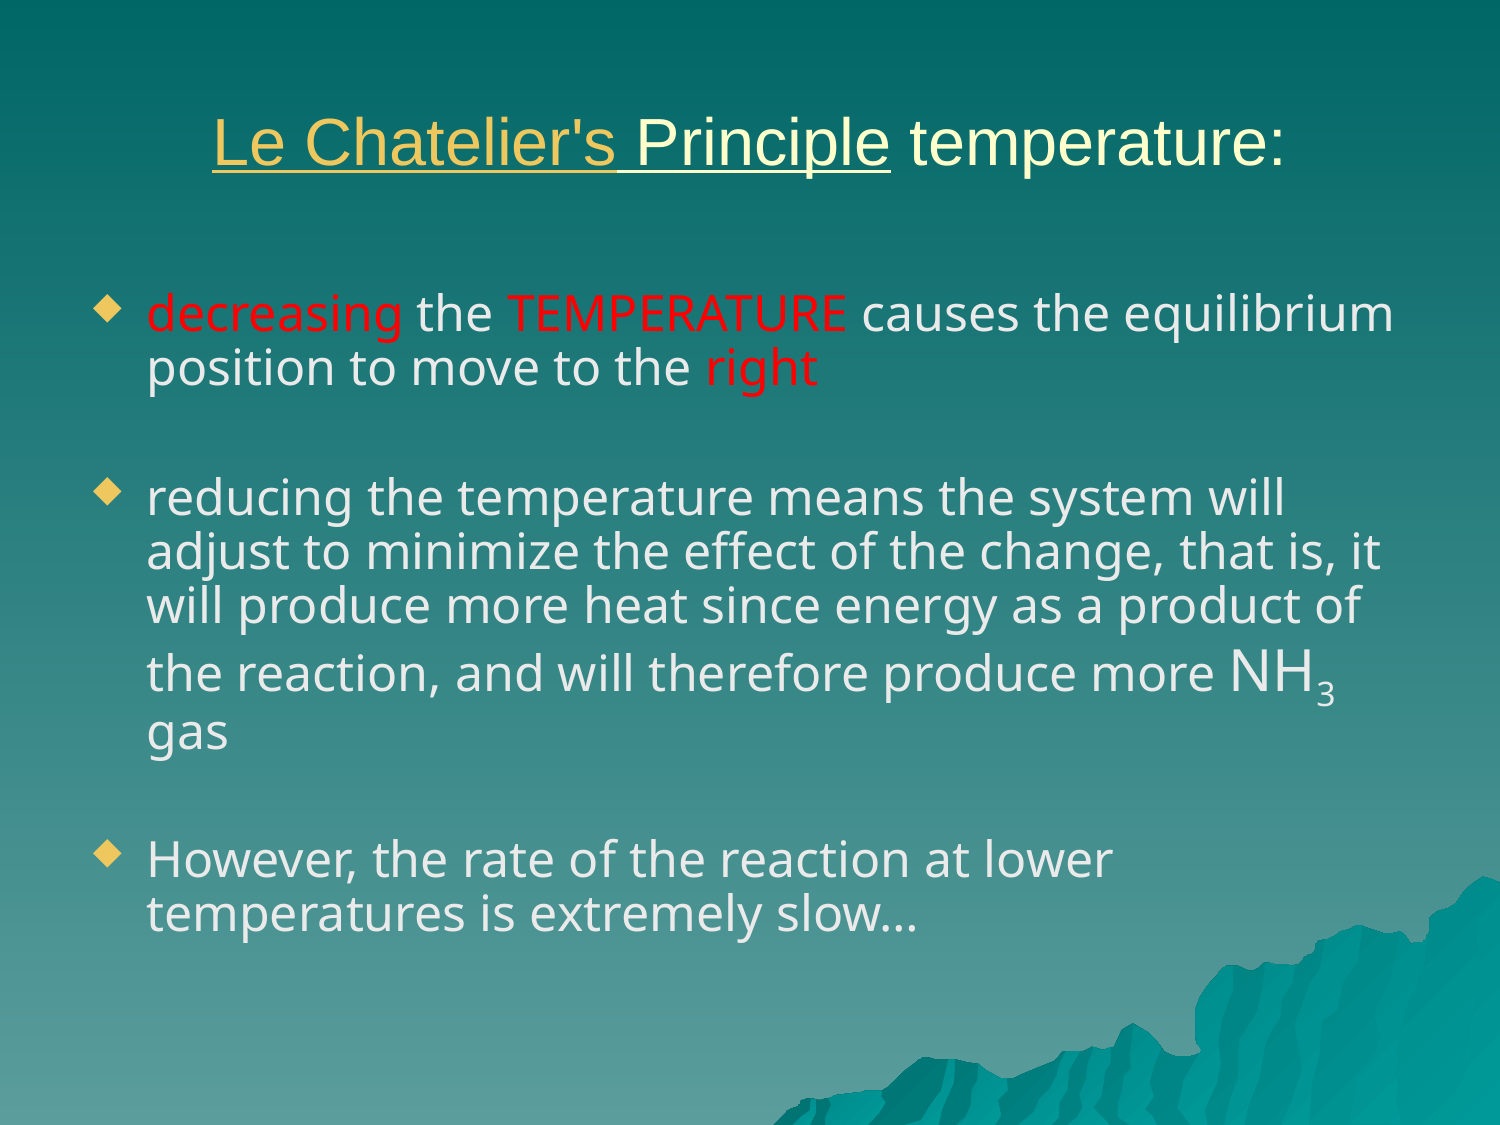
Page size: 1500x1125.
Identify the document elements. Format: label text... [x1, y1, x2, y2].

title Le Chatelier's Principle temperature: [74, 45, 1426, 233]
list decreasing the TEMPERATURE causes the equilibrium position to move to the right reducing the temperature means the system will adjust to minimize the effect of the change, that is, it will produce more heat since energy as a product of the reaction, and will therefore produce more NH3 gas However, the rate of the reaction at lower temperatures is extremely slow… [74, 280, 1426, 1006]
